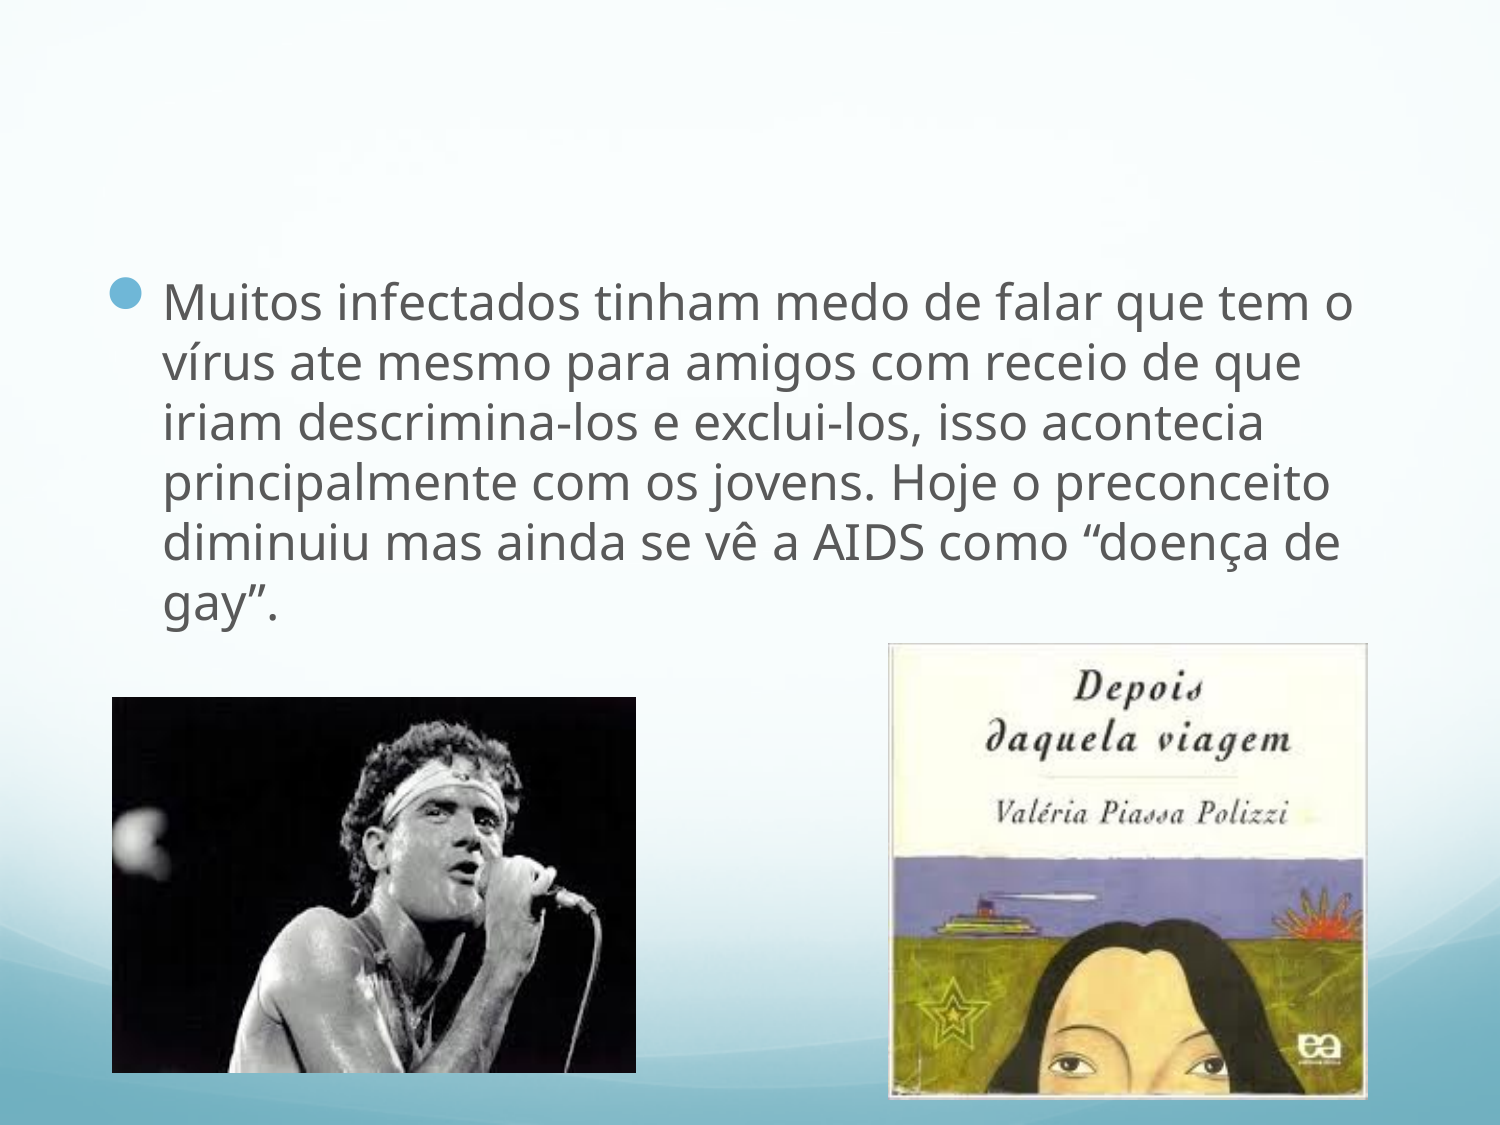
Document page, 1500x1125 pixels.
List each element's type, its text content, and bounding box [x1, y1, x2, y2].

picture [111, 696, 636, 1073]
list Muitos infectados tinham medo de falar que tem o vírus ate mesmo para amigos com receio de que iriam descrimina-los e exclui-los, isso acontecia principalmente com os jovens. Hoje o preconceito diminuiu mas ainda se vê a AIDS como “doença de gay”. [90, 262, 1410, 975]
picture [887, 642, 1369, 1100]
